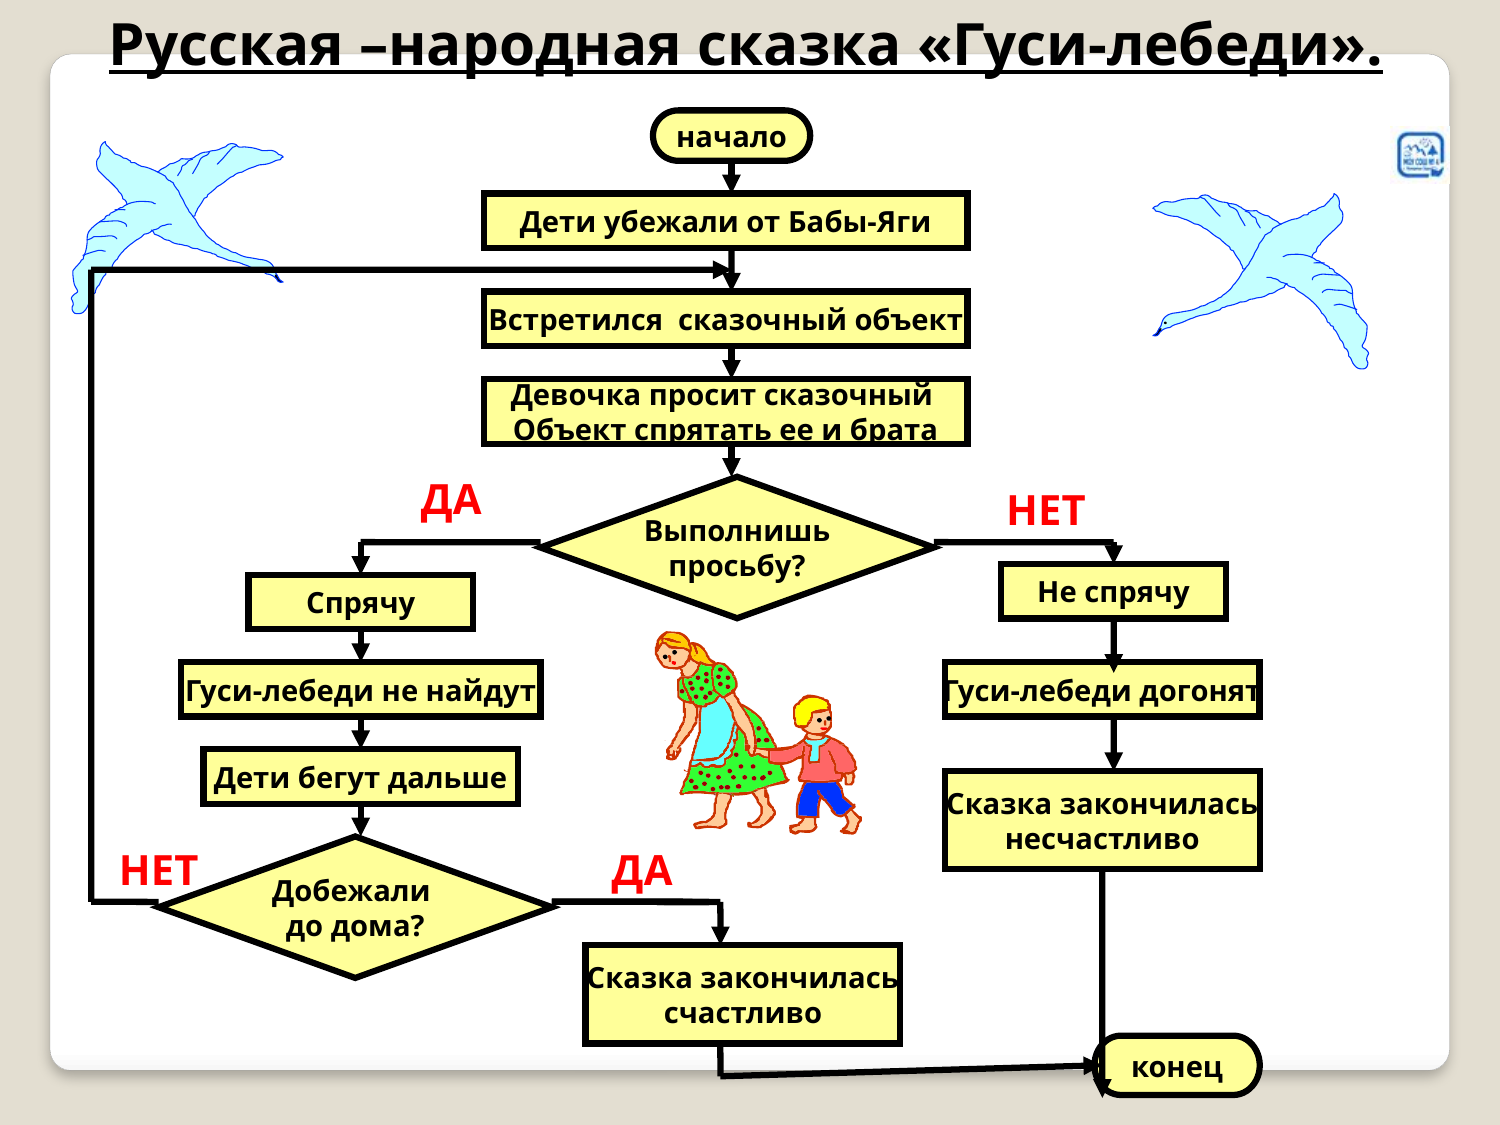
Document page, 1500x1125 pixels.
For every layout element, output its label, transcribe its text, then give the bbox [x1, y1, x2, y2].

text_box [68, 110, 1451, 1099]
text_box Русская –народная сказка «Гуси-лебеди». [68, 0, 1424, 85]
